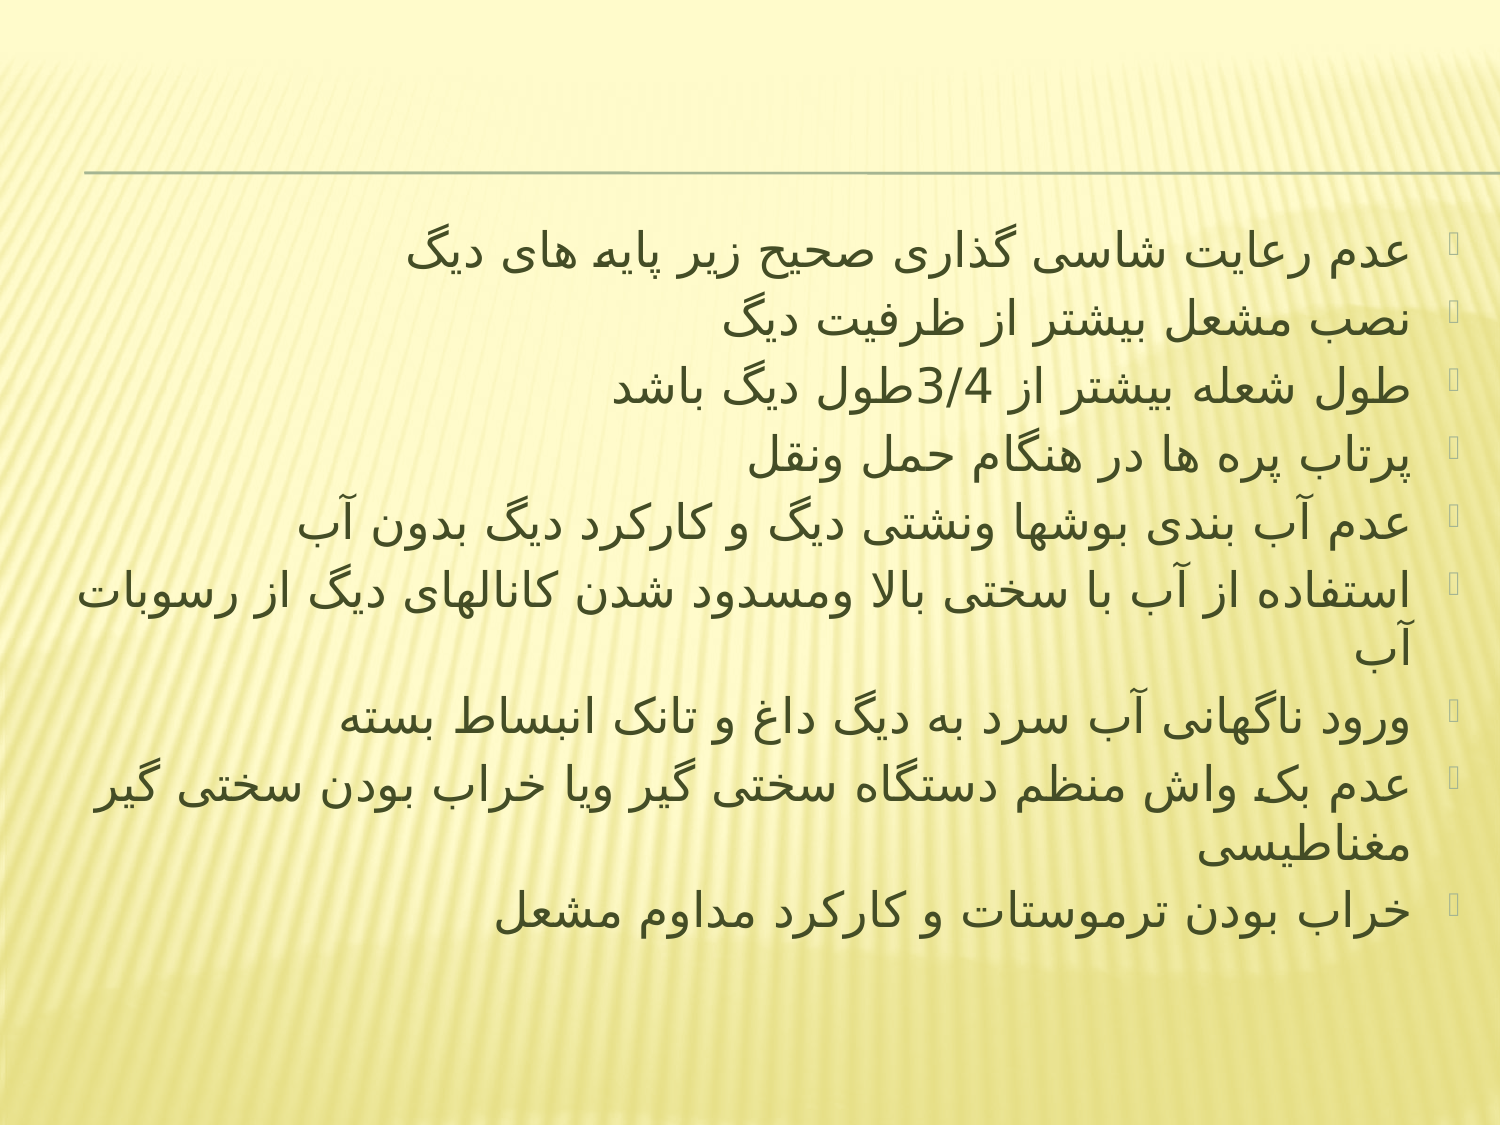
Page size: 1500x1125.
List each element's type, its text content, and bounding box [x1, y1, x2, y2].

list عدم رعایت شاسی گذاری صحیح زیر پایه های دیگ نصب مشعل بیشتر از ظرفیت دیگ طول شعله بیشتر از 3/4طول دیگ باشد پرتاب پره ها در هنگام حمل ونقل عدم آب بندی بوشها ونشتی دیگ و کارکرد دیگ بدون آب استفاده از آب با سختی بالا ومسدود شدن کانالهای دیگ از رسوبات آب ورود ناگهانی آب سرد به دیگ داغ و تانک انبساط بسته عدم بک واش منظم دستگاه سختی گیر ویا خراب بودن سختی گیر مغناطیسی خراب بودن ترموستات و کارکرد مداوم مشعل [46, 210, 1472, 954]
